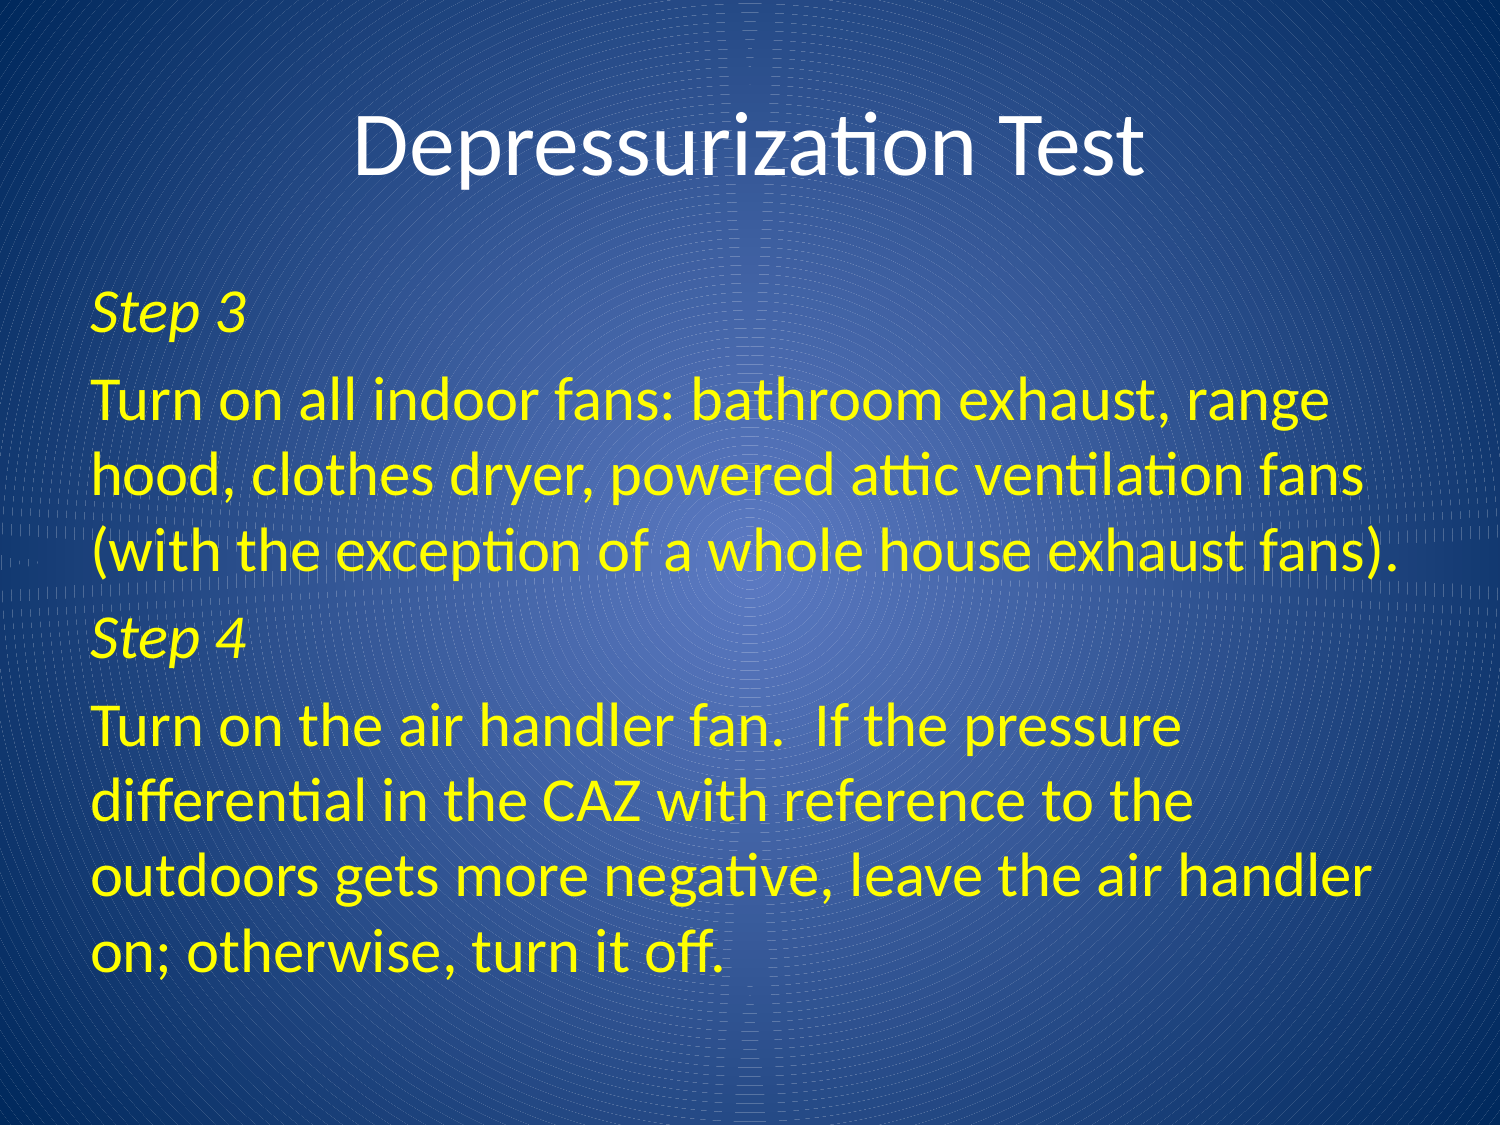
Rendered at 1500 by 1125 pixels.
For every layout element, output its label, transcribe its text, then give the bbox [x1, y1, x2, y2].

title Depressurization Test [75, 45, 1425, 233]
list Step 3 Turn on all indoor fans: bathroom exhaust, range hood, clothes dryer, powered attic ventilation fans (with the exception of a whole house exhaust fans). Step 4 Turn on the air handler fan. If the pressure differential in the CAZ with reference to the outdoors gets more negative, leave the air handler on; otherwise, turn it off. [75, 262, 1425, 1005]
